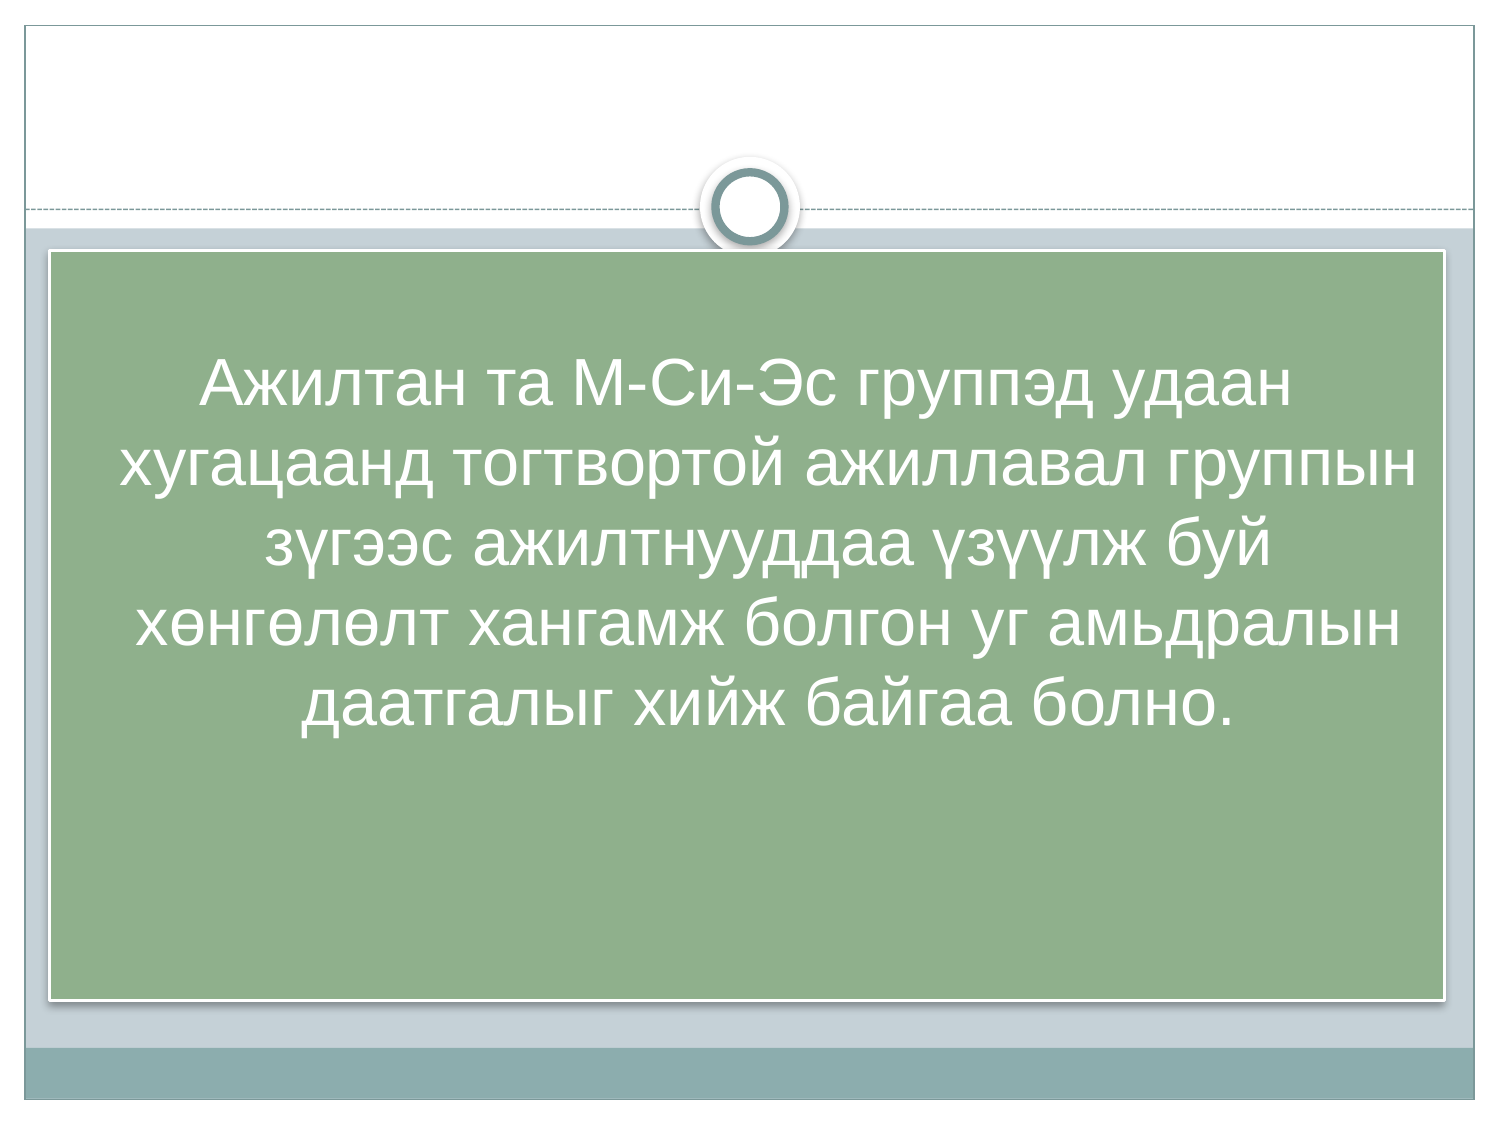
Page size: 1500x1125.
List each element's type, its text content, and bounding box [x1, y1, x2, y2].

list Ажилтан та М-Си-Эс группэд удаан хугацаанд тогтвортой ажиллавал группын зүгээс ажилтнууддаа үзүүлж буй хөнгөлөлт хангамж болгон уг амьдралын даатгалыг хийж байгаа болно. [48, 249, 1446, 1002]
